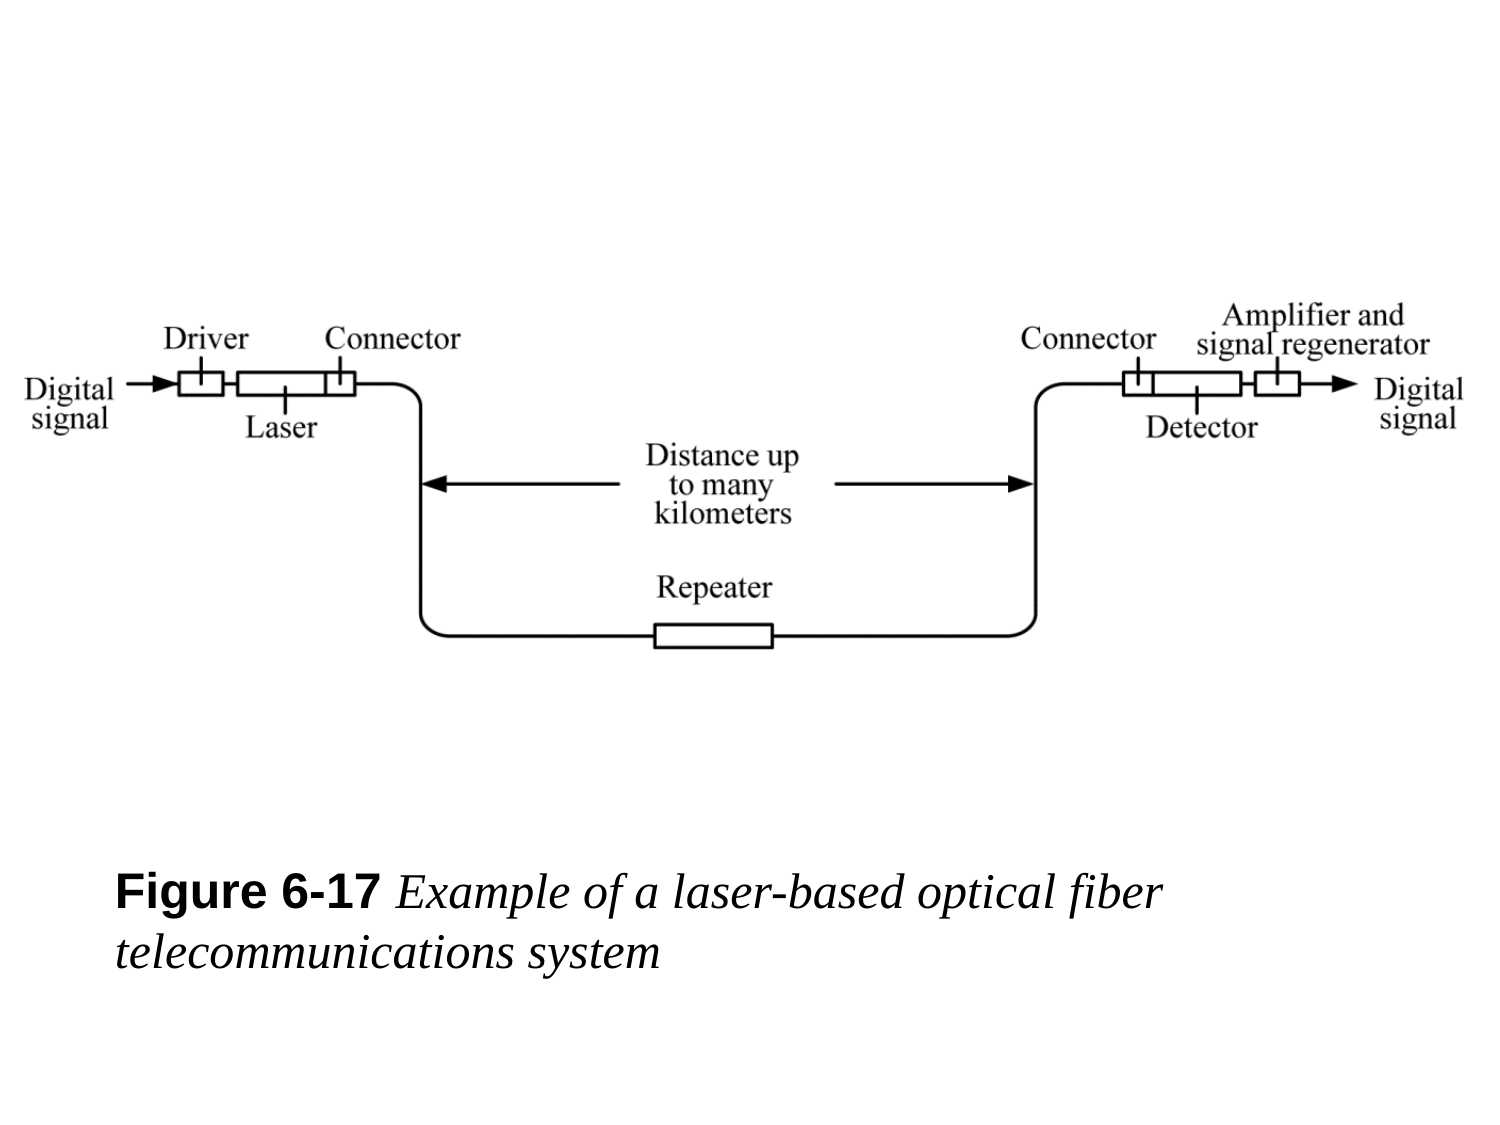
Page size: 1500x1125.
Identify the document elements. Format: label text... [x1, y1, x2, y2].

title Figure 6-17 Example of a laser-based optical fiber telecommunications system [99, 825, 1363, 1013]
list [24, 298, 1466, 651]
